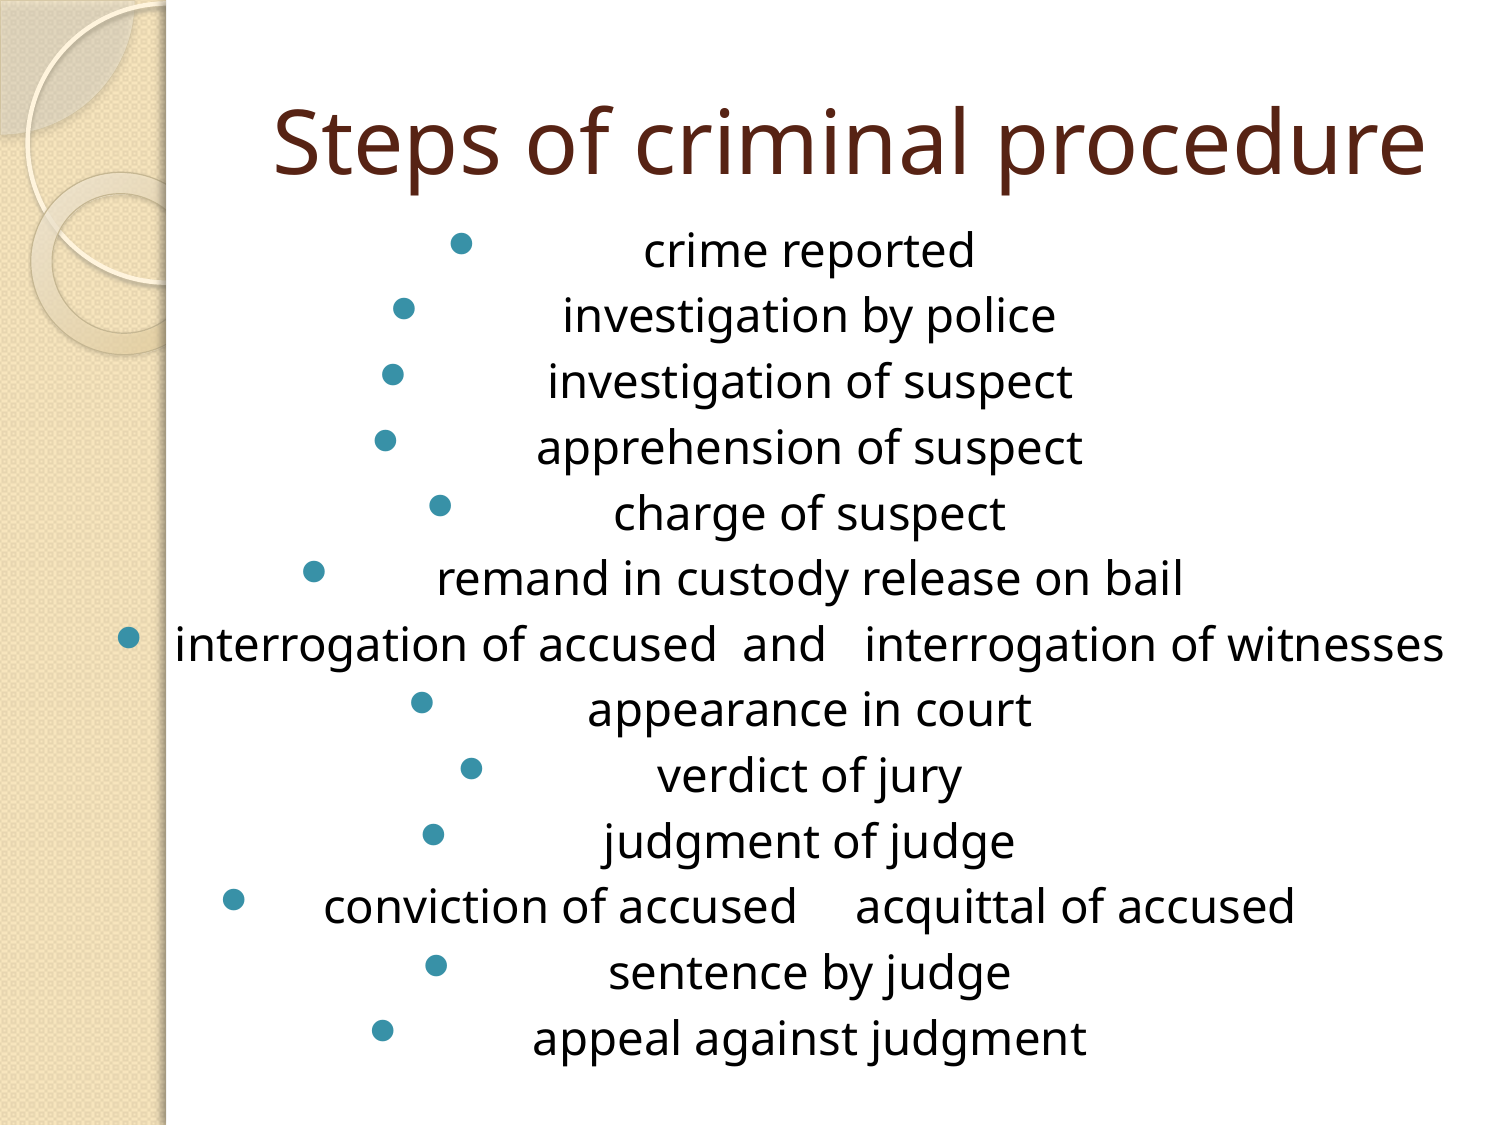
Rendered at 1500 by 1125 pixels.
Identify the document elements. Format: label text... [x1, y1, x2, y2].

list crime reported investigation by police investigation of suspect apprehension of suspect charge of suspect remand in custody release on bail interrogation of accused and interrogation of witnesses appearance in court verdict of jury judgment of judge conviction of accused acquittal of accused sentence by judge appeal against judgment [99, 212, 1466, 1125]
title Steps of criminal procedure [235, 45, 1466, 212]
